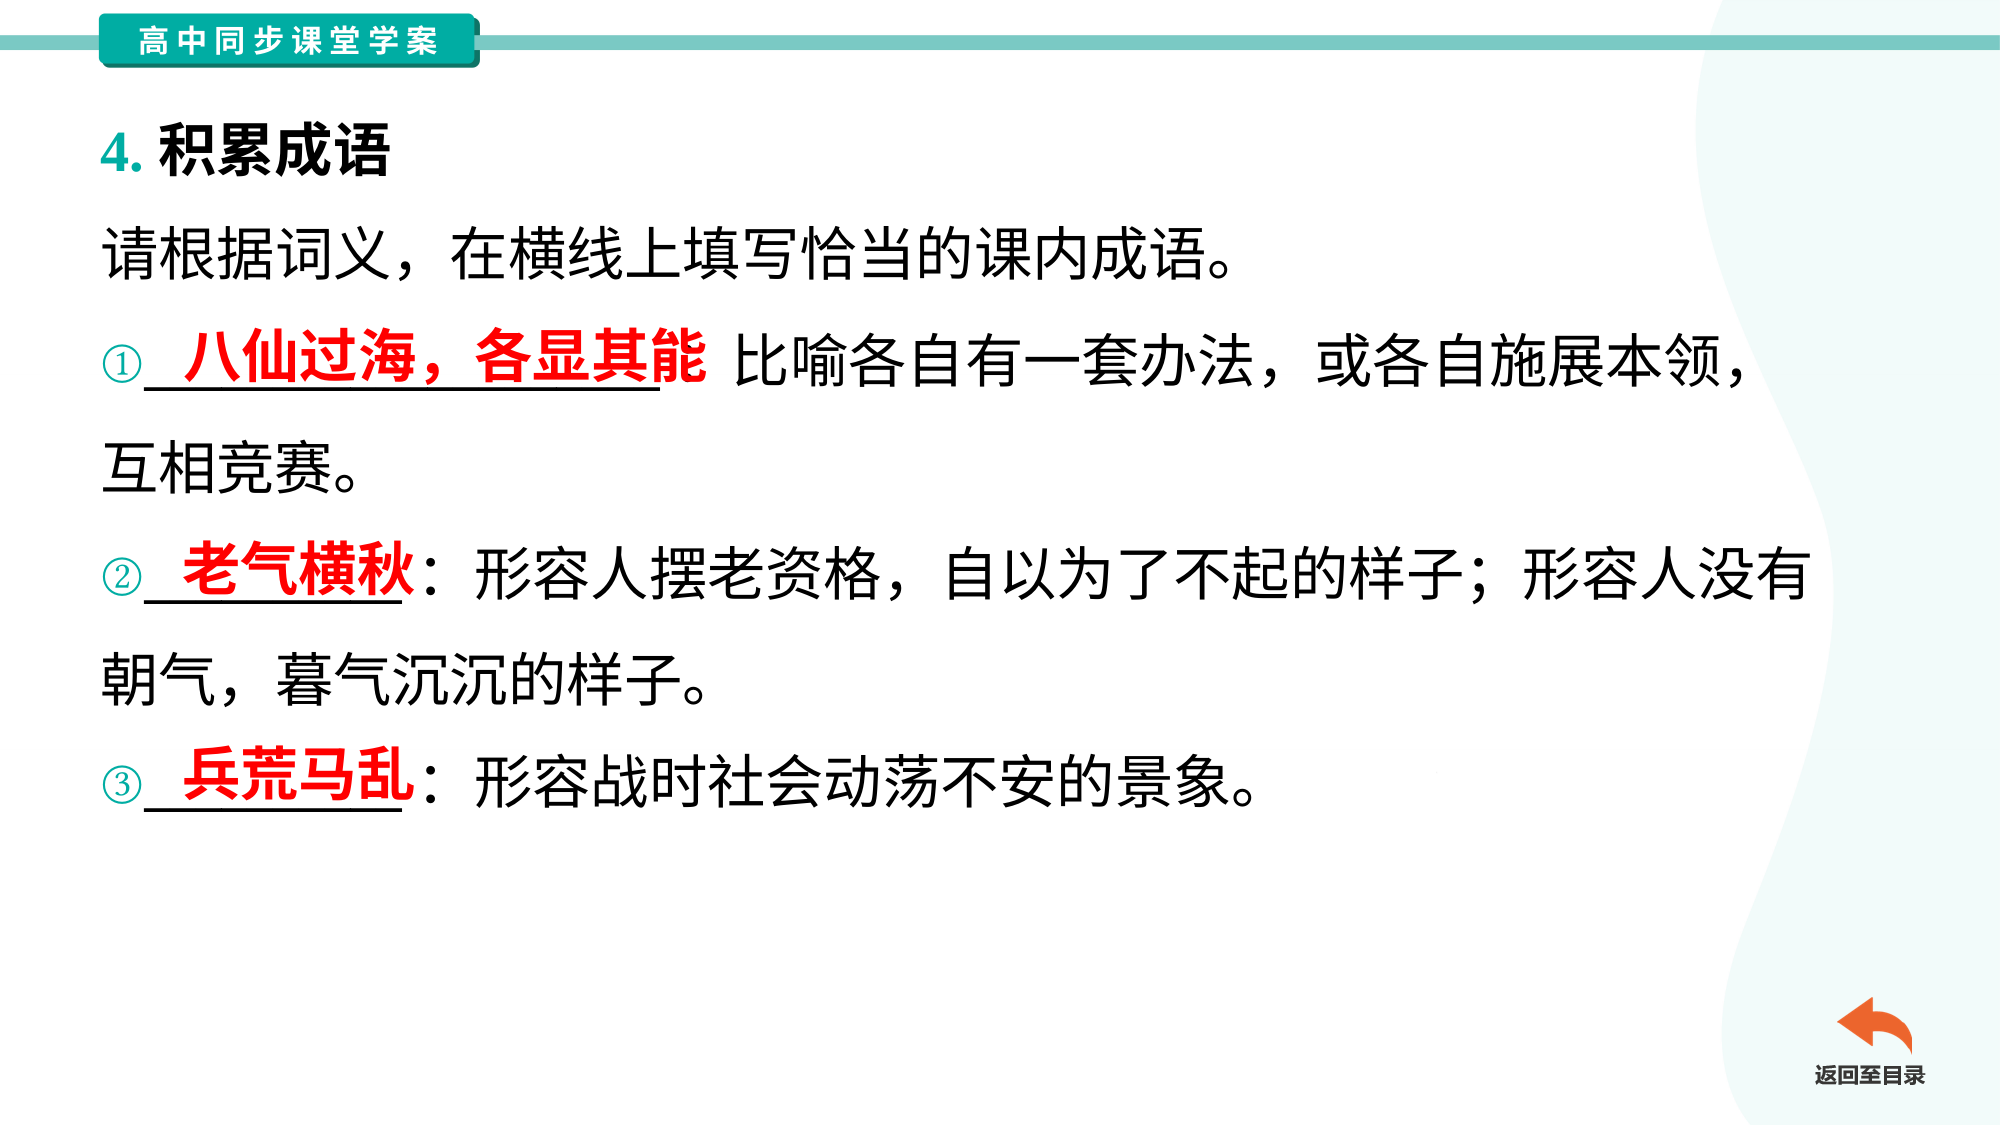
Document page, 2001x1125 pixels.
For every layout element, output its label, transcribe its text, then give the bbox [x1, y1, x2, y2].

text_box 兵荒马乱 [160, 704, 438, 796]
text_box 老气横秋 [160, 495, 438, 590]
text_box 八仙过海，各显其能 [160, 283, 731, 378]
text_box ①____________________：比喻各自有一套办法，或各自施展本领， 互相竞赛。 ②__________：形容人摆老资格，自以为了不起的样子；形容人没有 朝气，暮气沉沉的样子。 ③__________：形容战时社会动荡不安的景象。 [100, 288, 1899, 805]
picture [0, 0, 2000, 1125]
text_box 4.积累成语 请根据词义，在横线上填写恰当的课内成语。 [100, 76, 1899, 277]
